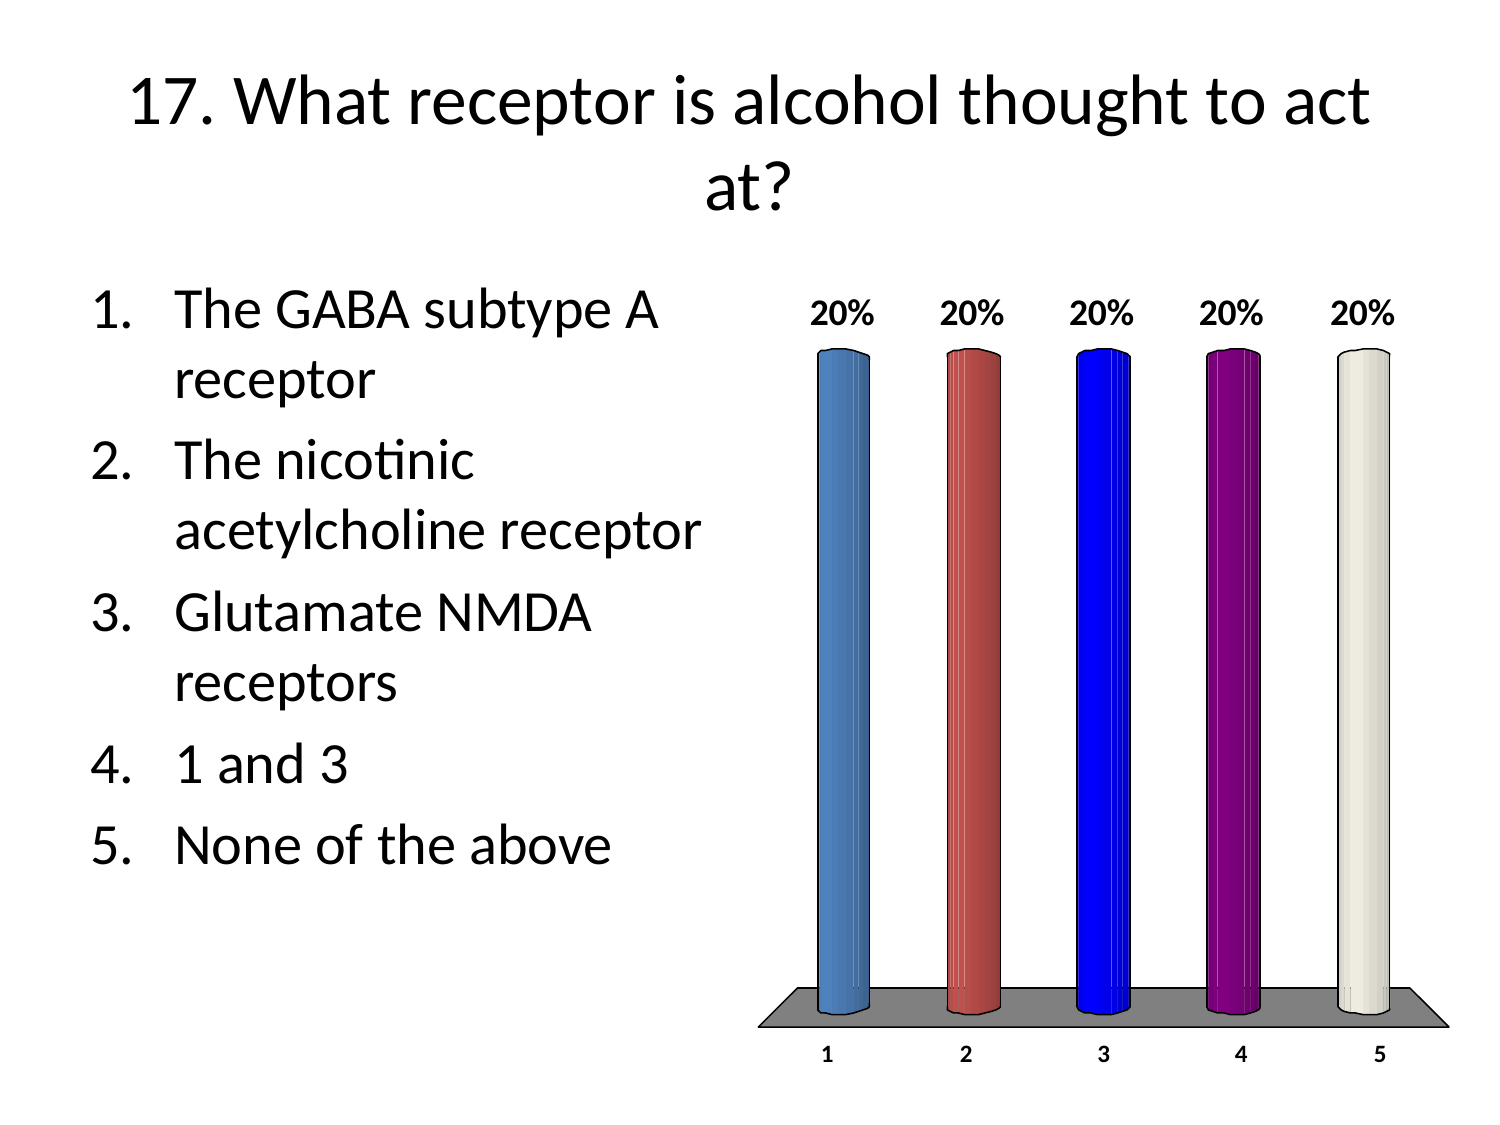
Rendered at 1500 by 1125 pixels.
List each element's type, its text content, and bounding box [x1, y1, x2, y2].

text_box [739, 270, 1490, 1115]
list The GABA subtype A receptor The nicotinic acetylcholine receptor Glutamate NMDA receptors 1 and 3 None of the above [75, 262, 750, 1005]
title 17. What receptor is alcohol thought to act at? [75, 45, 1425, 233]
